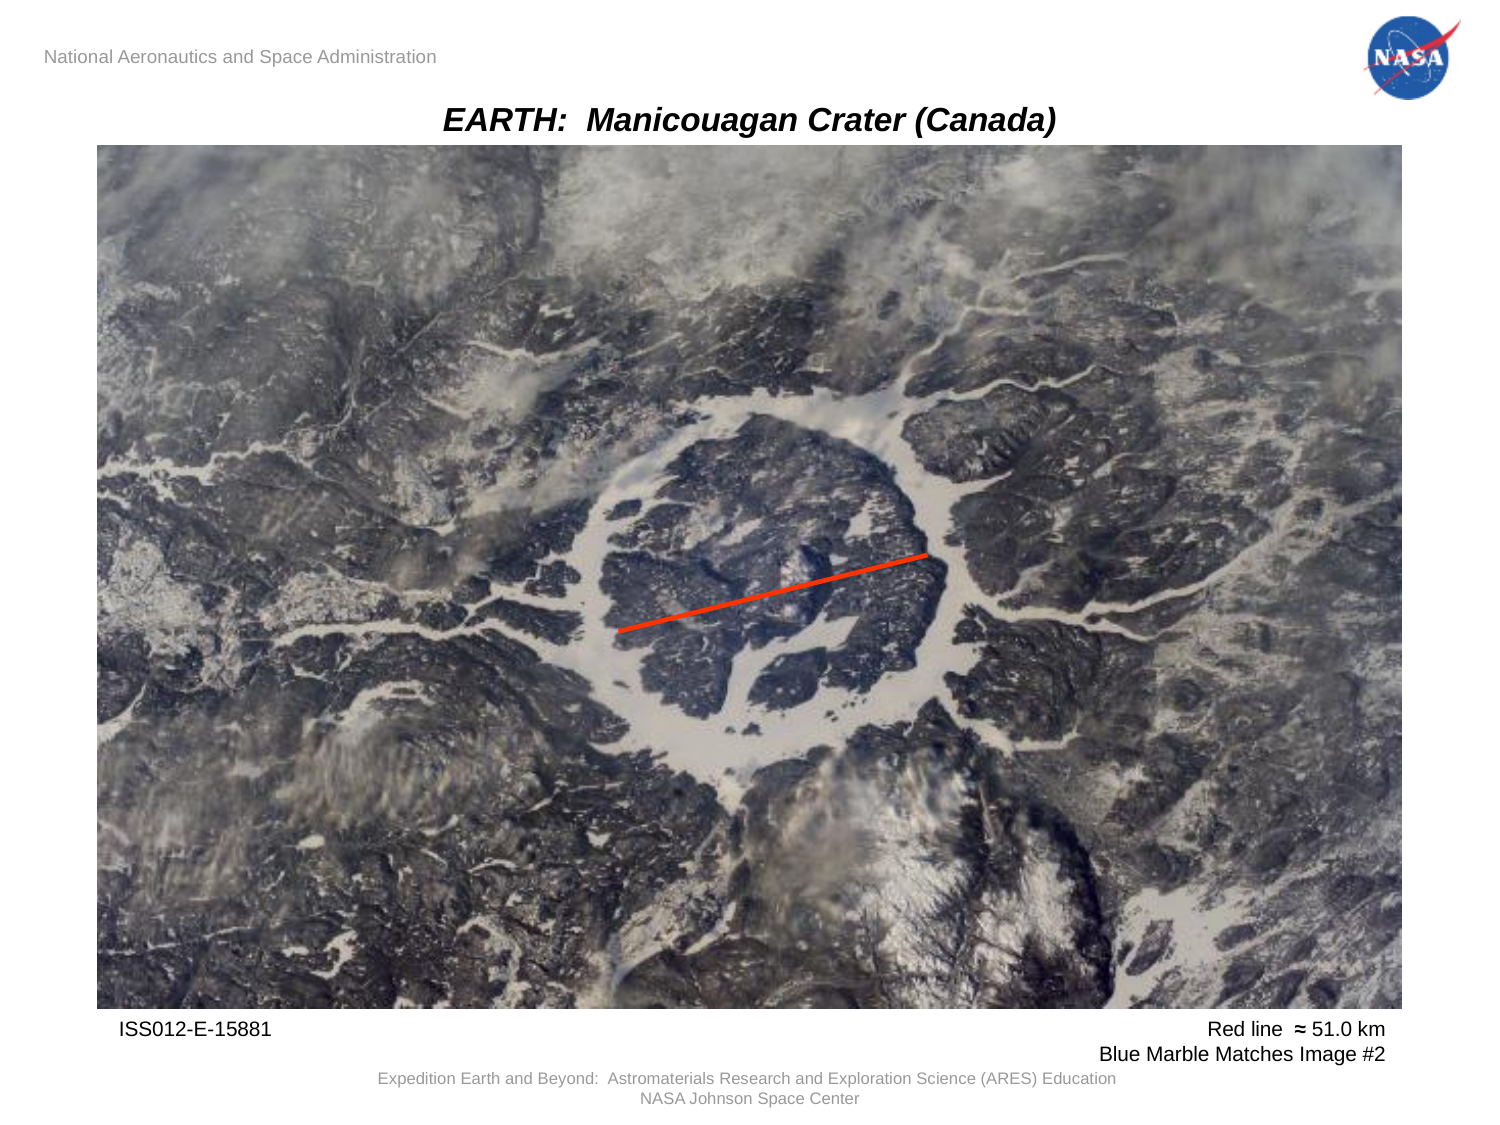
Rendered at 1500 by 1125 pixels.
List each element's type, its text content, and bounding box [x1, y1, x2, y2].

picture [1362, 15, 1461, 100]
text_box EARTH: Manicouagan Crater (Canada) [381, 90, 1119, 144]
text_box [97, 145, 1403, 1075]
